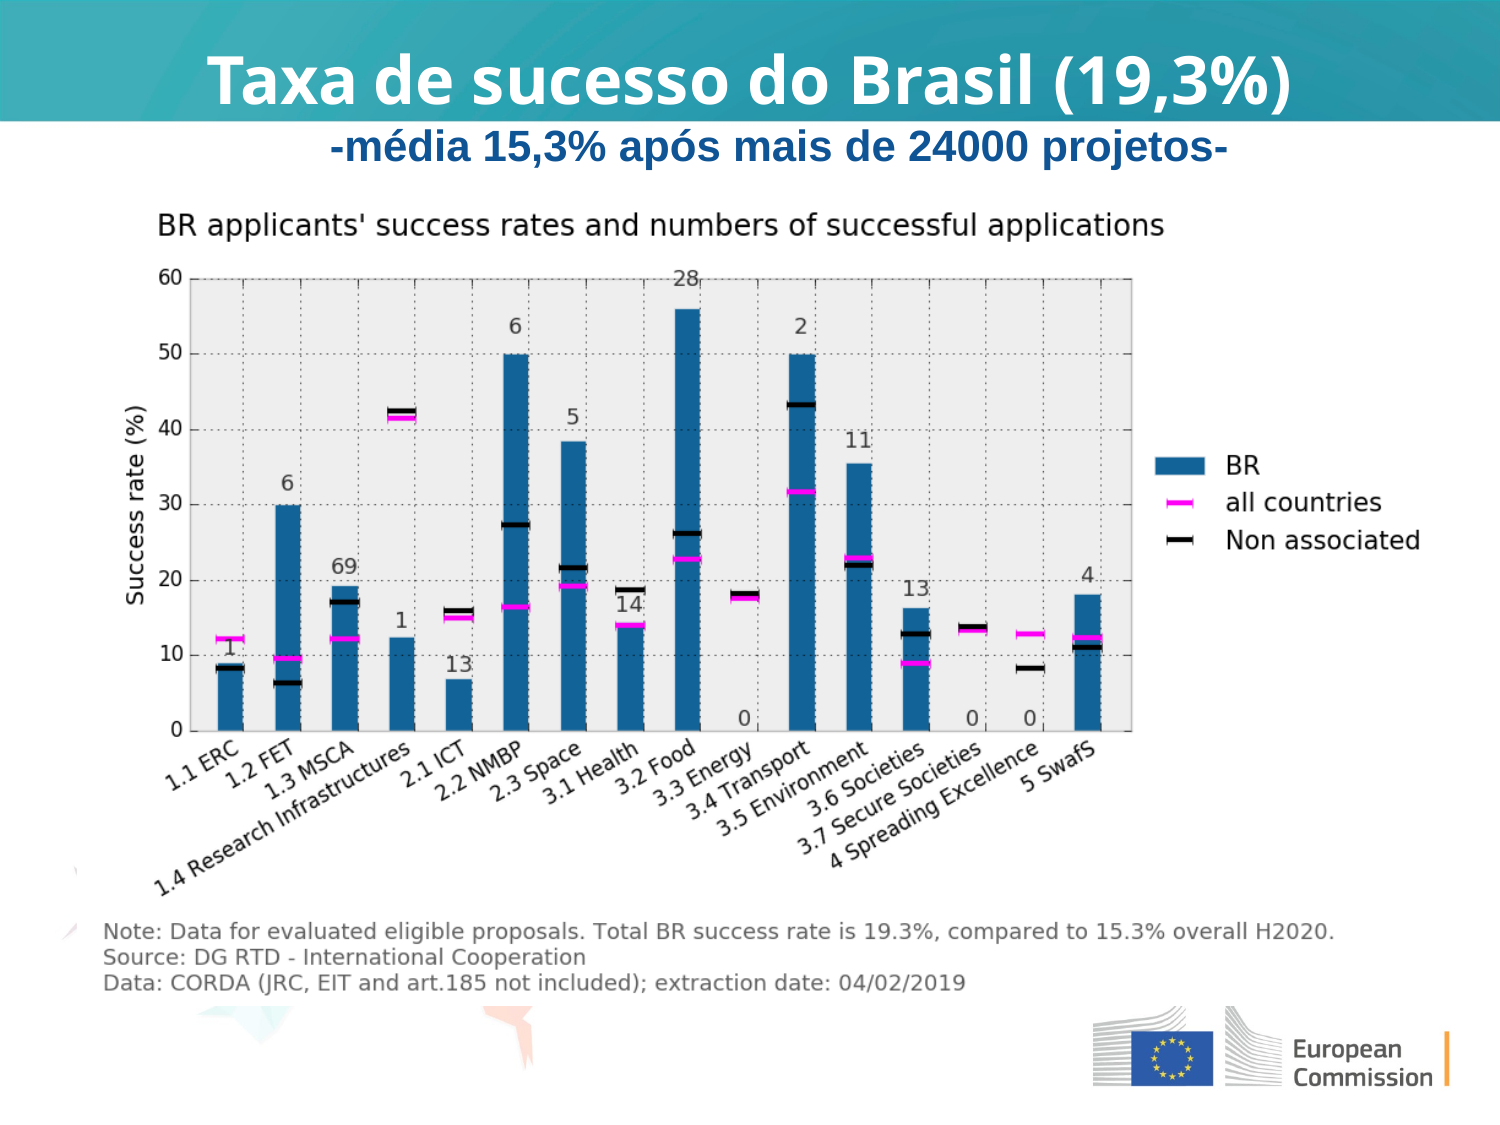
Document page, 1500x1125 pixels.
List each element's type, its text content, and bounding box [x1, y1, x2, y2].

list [76, 191, 1424, 1006]
title Taxa de sucesso do Brasil (19,3%) -média 15,3% após mais de 24000 projetos- [76, 57, 1424, 152]
picture [0, 0, 1500, 1125]
